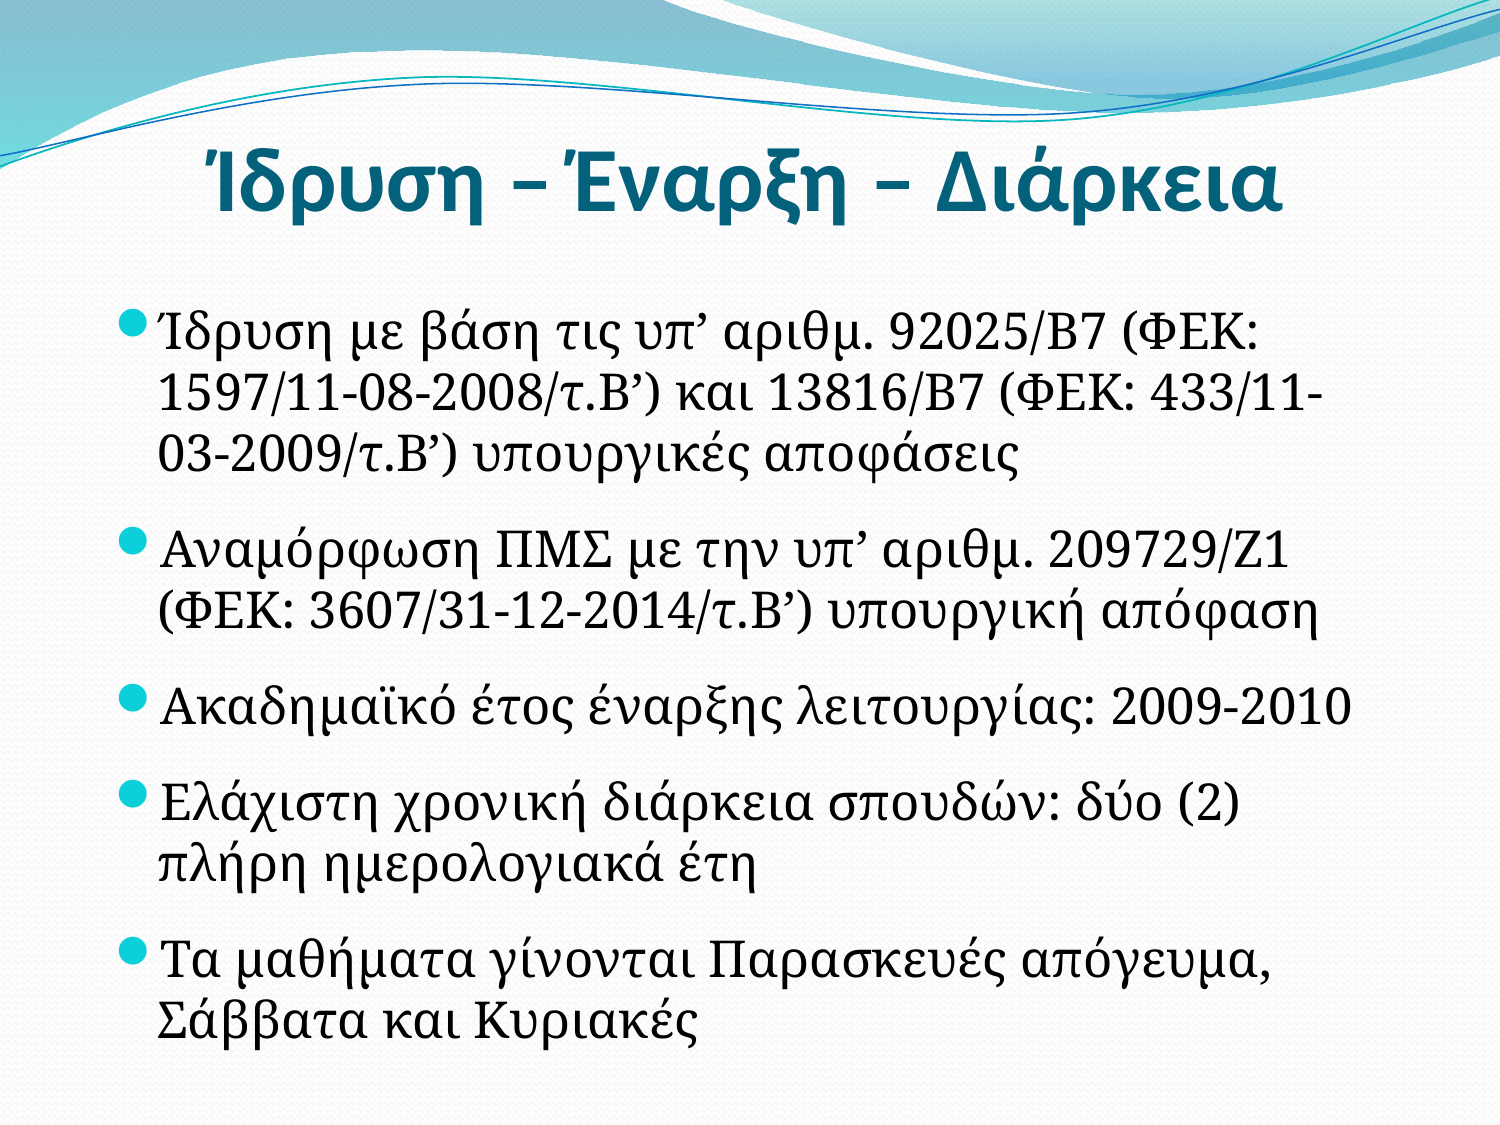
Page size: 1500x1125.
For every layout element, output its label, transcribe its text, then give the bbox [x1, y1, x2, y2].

list Ίδρυση με βάση τις υπ’ αριθμ. 92025/B7 (ΦΕΚ: 1597/11-08-2008/τ.B’) και 13816/Β7 (ΦΕΚ: 433/11-03-2009/τ.Β’) υπουργικές αποφάσεις Αναμόρφωση ΠΜΣ με την υπ’ αριθμ. 209729/Ζ1 (ΦΕΚ: 3607/31-12-2014/τ.B’) υπουργική απόφαση Ακαδημαϊκό έτος έναρξης λειτουργίας: 2009-2010 Ελάχιστη χρονική διάρκεια σπουδών: δύο (2) πλήρη ημερολογιακά έτη Τα μαθήματα γίνονται Παρασκευές απόγευμα, Σάββατα και Κυριακές [100, 290, 1400, 1071]
title Ίδρυση – Έναρξη – Διάρκεια [75, 78, 1425, 230]
